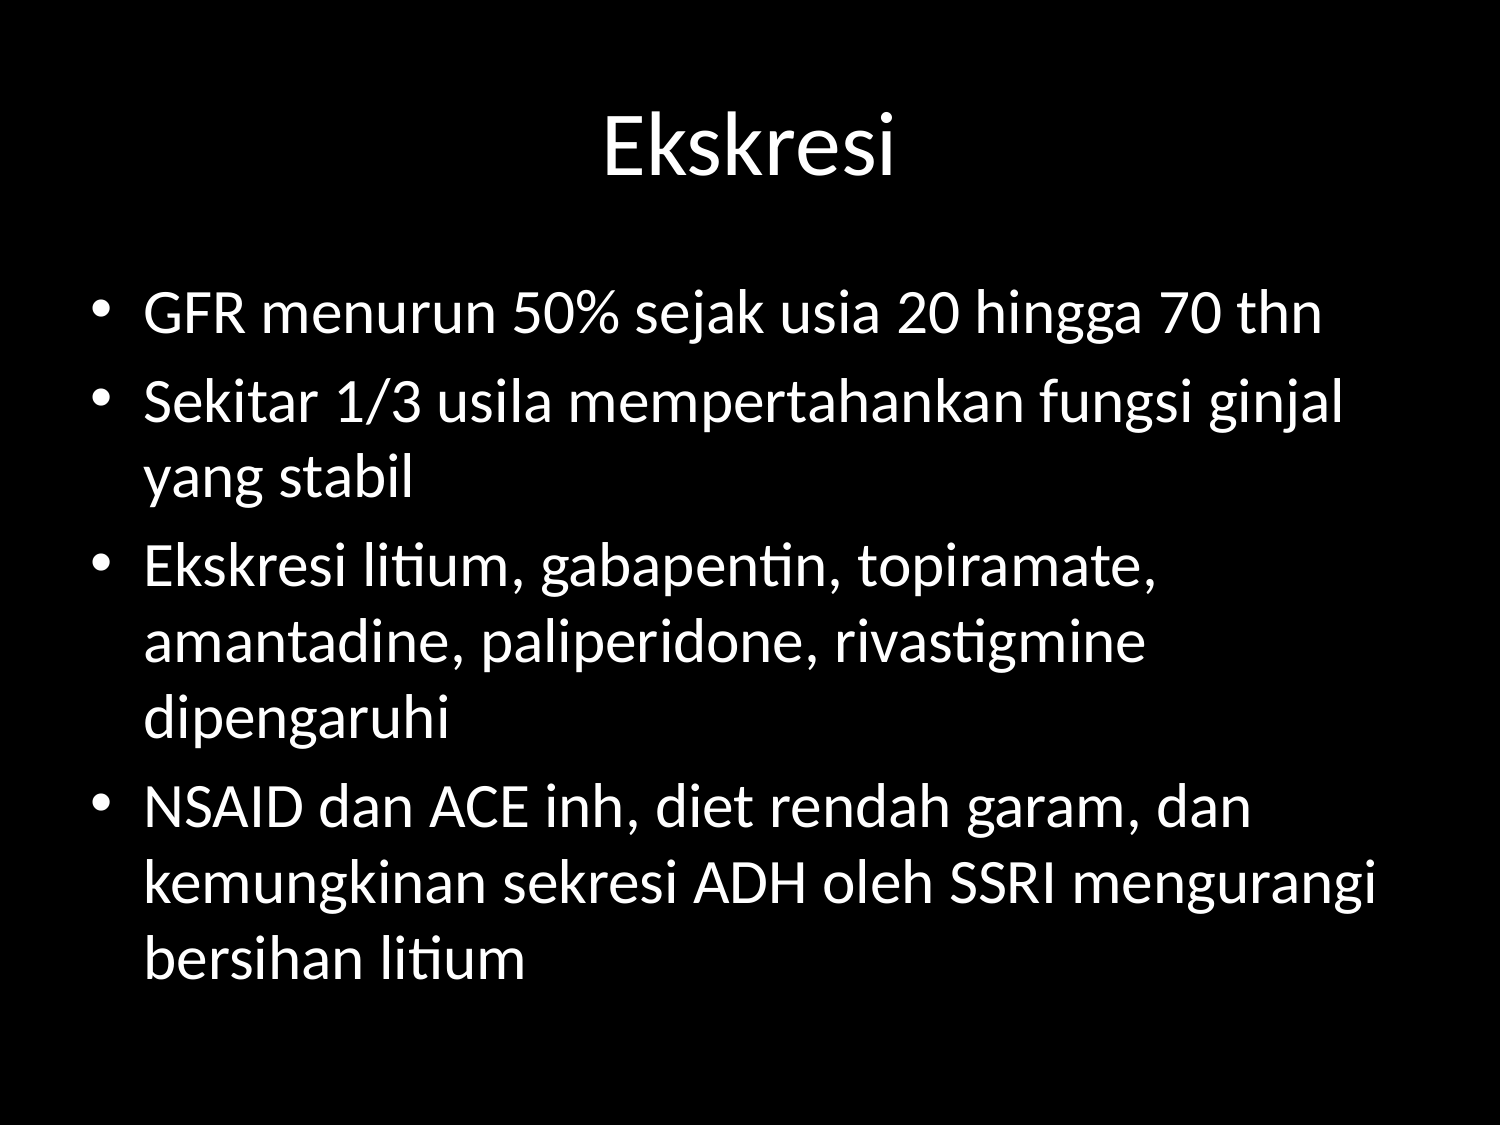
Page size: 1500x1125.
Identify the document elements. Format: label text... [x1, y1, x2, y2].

list GFR menurun 50% sejak usia 20 hingga 70 thn Sekitar 1/3 usila mempertahankan fungsi ginjal yang stabil Ekskresi litium, gabapentin, topiramate, amantadine, paliperidone, rivastigmine dipengaruhi NSAID dan ACE inh, diet rendah garam, dan kemungkinan sekresi ADH oleh SSRI mengurangi bersihan litium [75, 262, 1425, 1005]
title Ekskresi [75, 45, 1425, 233]
